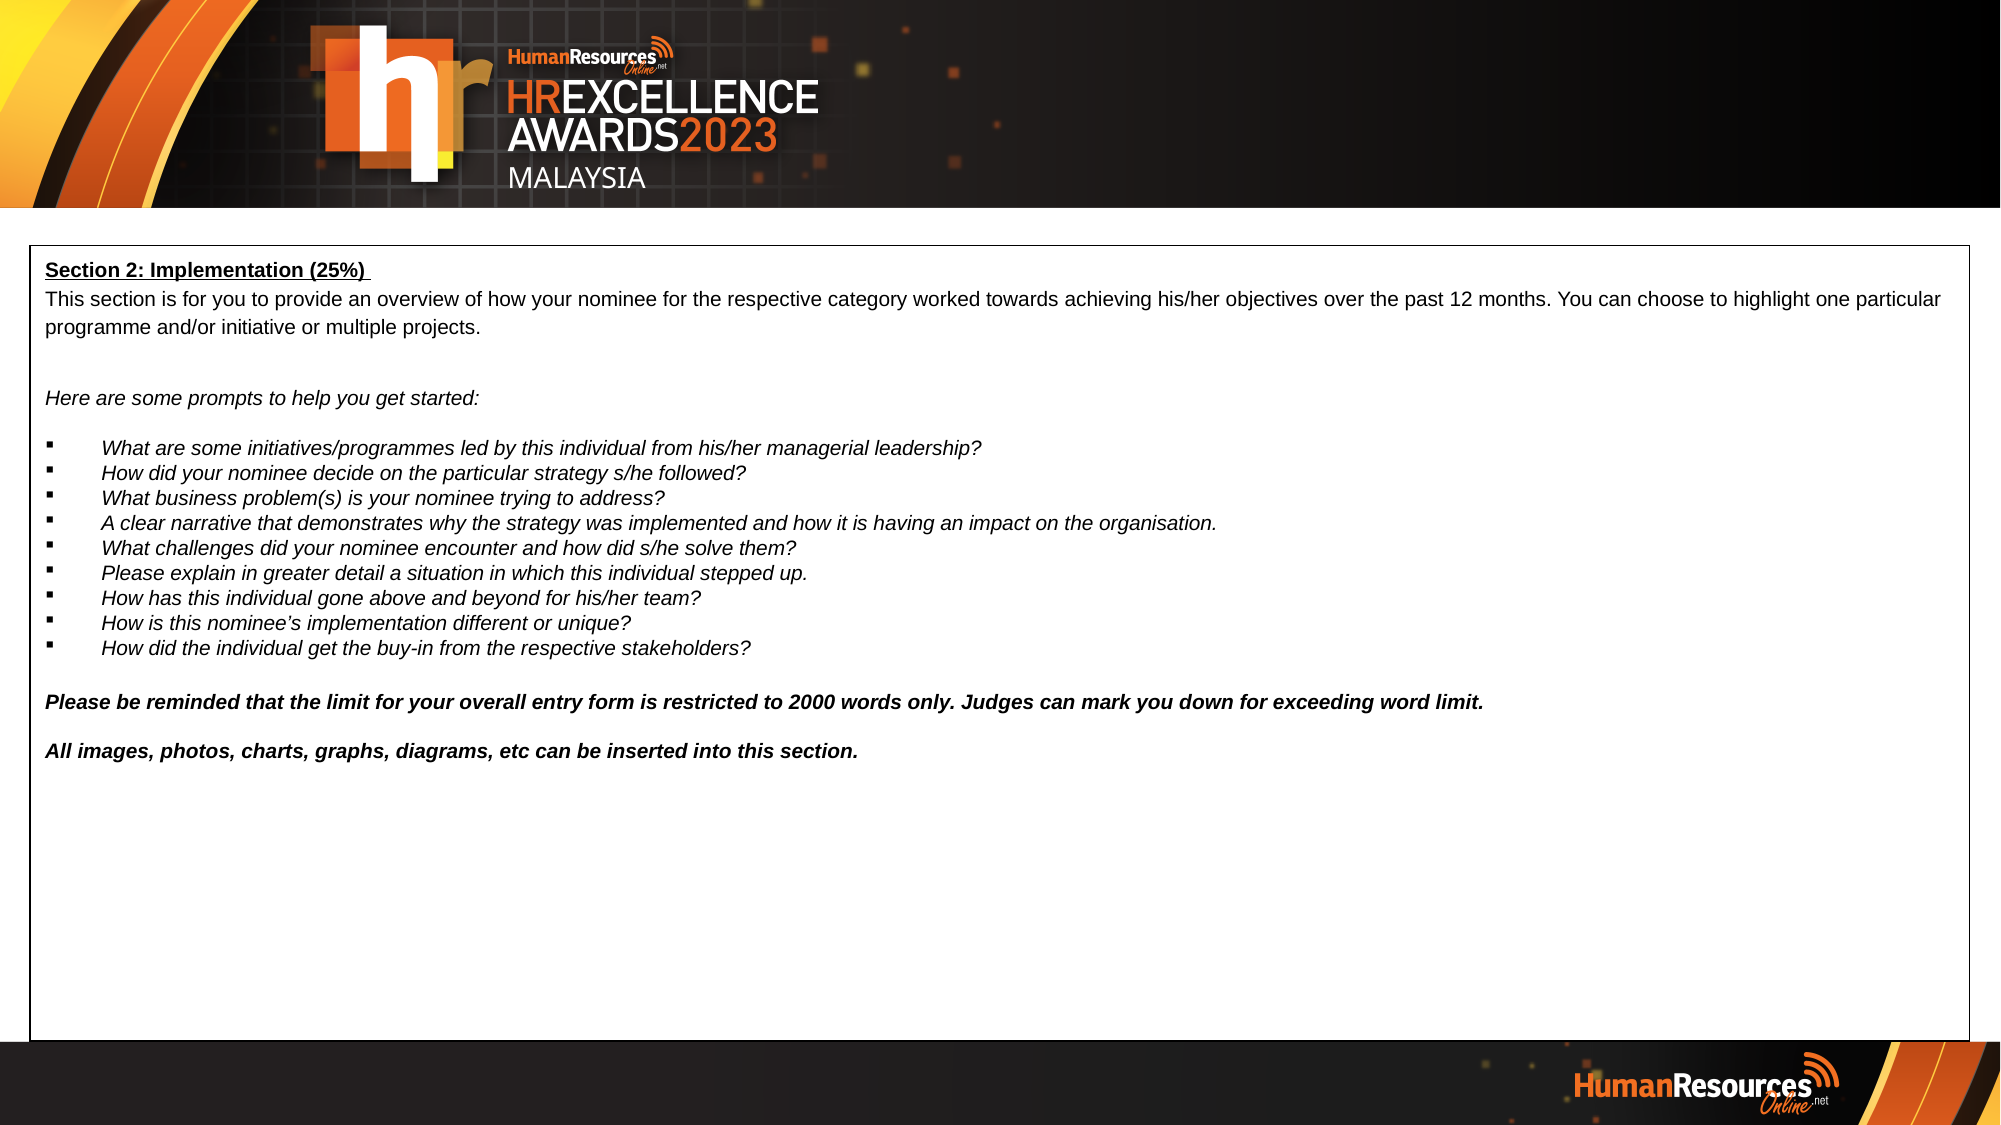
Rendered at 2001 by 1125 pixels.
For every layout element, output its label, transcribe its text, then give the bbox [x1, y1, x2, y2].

text_box MALAYSIA [492, 151, 790, 202]
text_box Section 2: Implementation (25%) This section is for you to provide an overview of how your nominee for the respective category worked towards achieving his/her objectives over the past 12 months. You can choose to highlight one particular programme and/or initiative or multiple projects. Here are some prompts to help you get started: What are some initiatives/programmes led by this individual from his/her managerial leadership? How did your nominee decide on the particular strategy s/he followed? What business problem(s) is your nominee trying to address? A clear narrative that demonstrates why the strategy was implemented and how it is having an impact on the organisation. What challenges did your nominee encounter and how did s/he solve them? Please explain in greater detail a situation in which this individual stepped up. How has this individual gone above and beyond for his/her team? How is this nominee’s implementation different or unique? How did the individual get the buy-in from the respective stakeholders? Please be reminded that the limit for your overall entry form is restricted to 2000 words only. Judges can mark you down for exceeding word limit. All images, photos, charts, graphs, diagrams, etc can be inserted into this section. [30, 245, 1970, 1042]
picture [0, 0, 2001, 1125]
